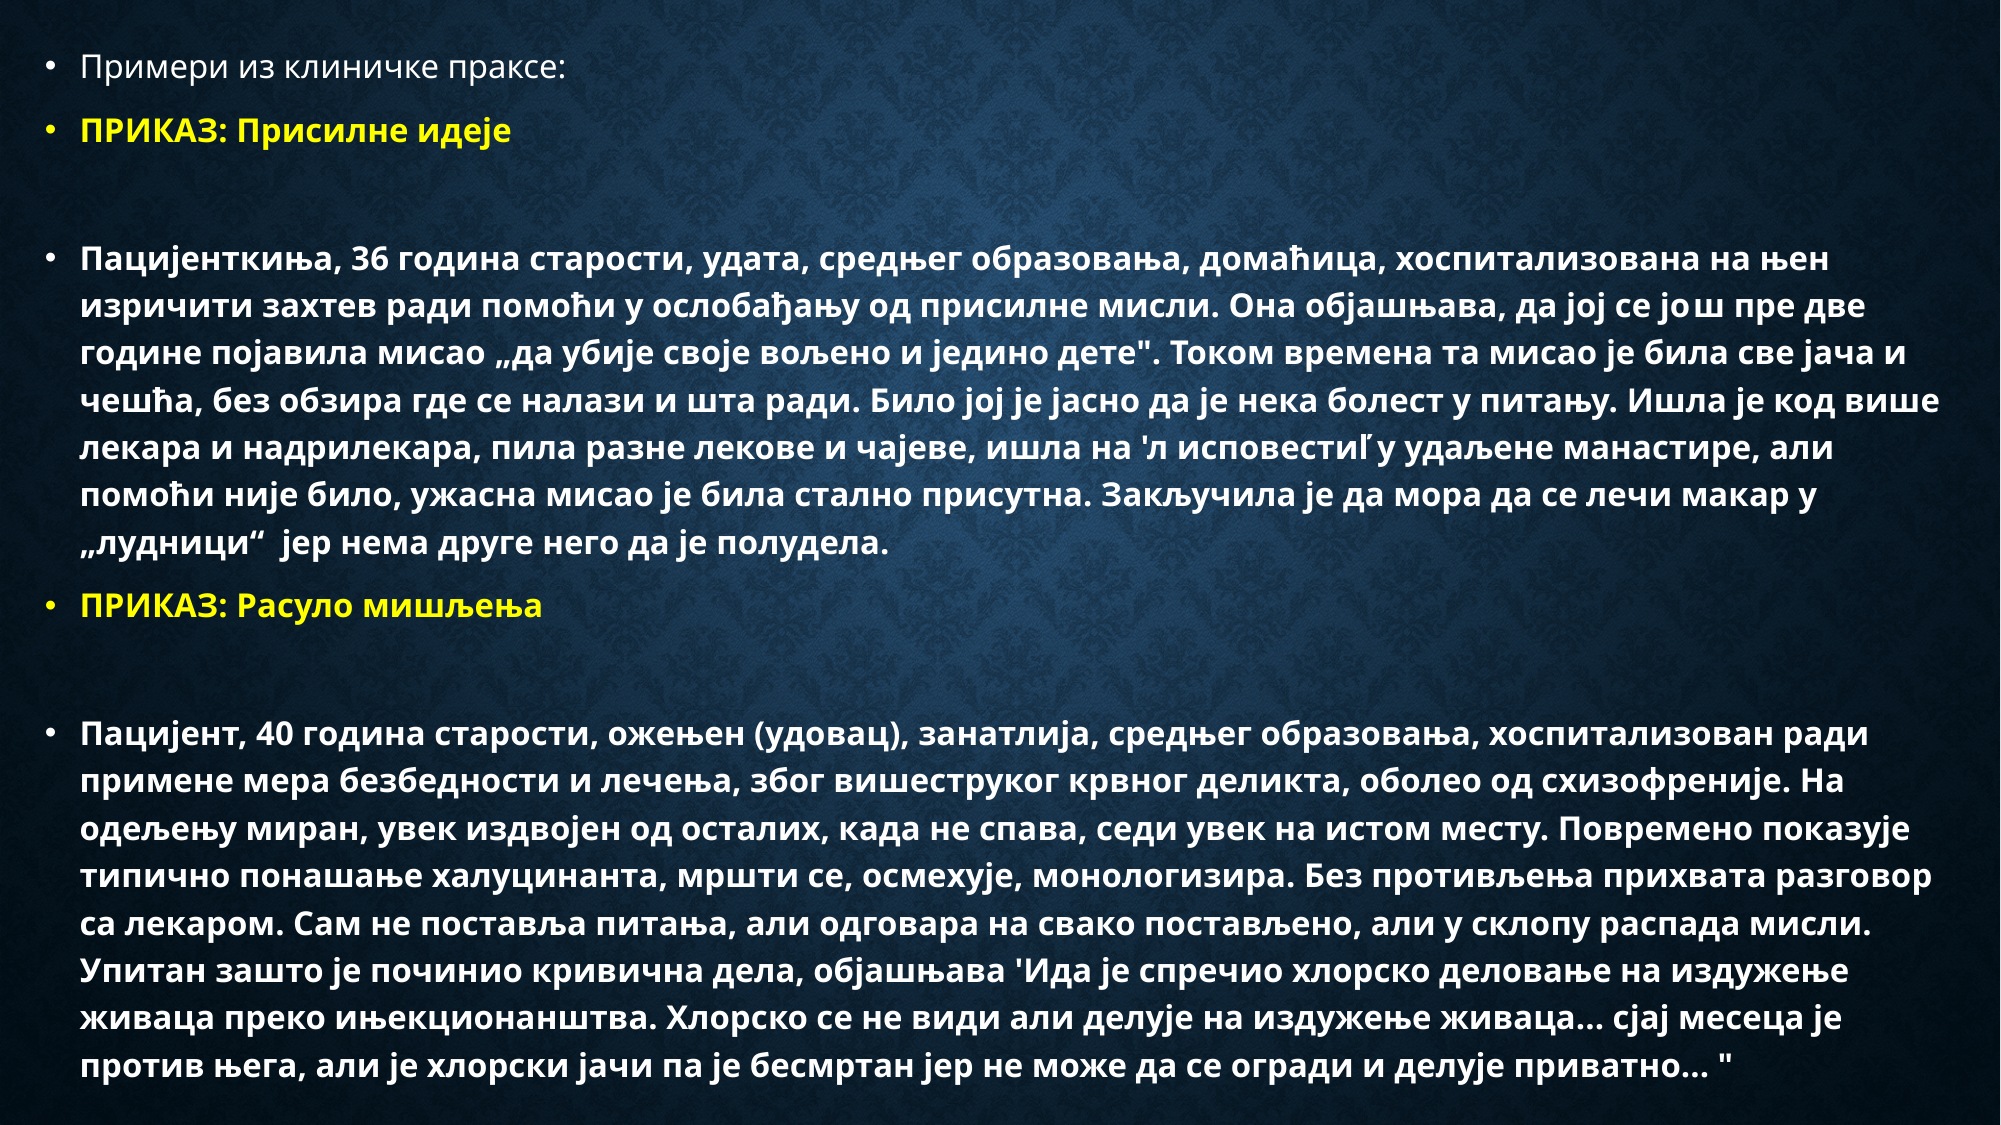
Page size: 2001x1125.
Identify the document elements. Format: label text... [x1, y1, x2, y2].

list Примери из клиничке праксе: ПРИКАЗ: Присилне идеје Пацијенткиња, 36 година старости, удата, средњег образовања, домаћица, хоспитализована на њен изричити захтев ради помоћи у ослобађању од присилне мисли. Она објашњава, да јој се још пре две године појавила мисао „да убије своје вољено и једино дете". Током времена та мисао је била све јача и чешћа, без обзира где се налази и шта ради. Било јој је јасно да је нека болест у питању. Ишла је код више лекара и надрилекара, пила разне лекове и чајеве, ишла на 'л исповестиľ у удаљене манастире, али помоћи није било, ужасна мисао је била стално присутна. Закључила је да мора да се лечи макар у „лудници“ јер нема друге него да је полудела. ПРИКАЗ: Расуло мишљења Пацијент, 40 година старости, ожењен (удовац), занатлија, средњег образовања, хоспитализован ради примене мера безбедности и лечења, због вишеструког крвног деликта, оболео од схизофреније. На одељењу миран, увек издвојен од осталих, када не спава, седи увек на истом месту. Повремено показује типично понашање халуцинанта, мршти се, осмехује, монологизира. Без противљења прихвата разговор са лекаром. Сам не поставља питања, али одговара на свако постављено, али у склопу распада мисли. Упитан зашто је починио кривична дела, објашњава 'Ида је спречио хлорско деловање на издужење живаца преко ињекционанштва. Хлорско се не види али делује на издужење живаца... сјај месеца је против њега, али је хлорски јачи па је бесмртан јер не може да се огради и делује приватно... " [29, 30, 1971, 1095]
